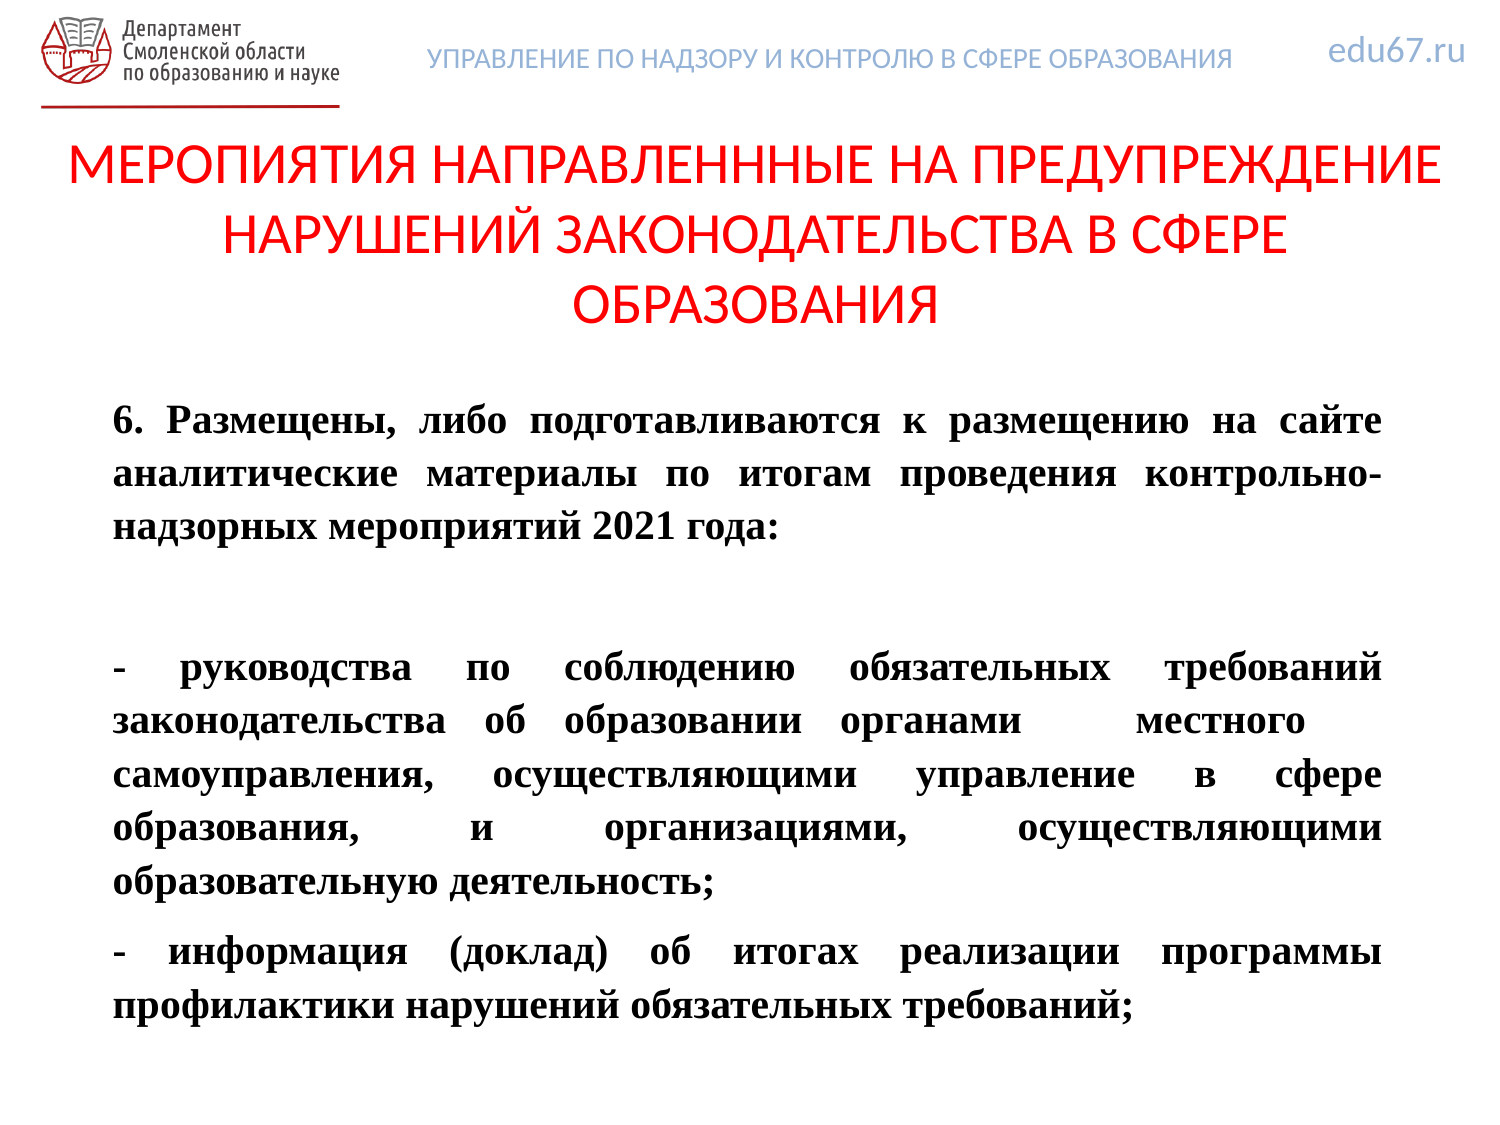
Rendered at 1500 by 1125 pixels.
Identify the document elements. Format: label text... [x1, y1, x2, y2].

text_box УПРАВЛЕНИЕ ПО НАДЗОРУ И КОНТРОЛЮ В СФЕРЕ ОБРАЗОВАНИЯ [385, 32, 1275, 82]
picture [36, 14, 349, 123]
text_box edu67.ru [1313, 17, 1482, 78]
text_box МЕРОПИЯТИЯ НАПРАВЛЕНННЫЕ НА ПРЕДУПРЕЖДЕНИЕ НАРУШЕНИЙ ЗАКОНОДАТЕЛЬСТВА В СФЕРЕ ОБРАЗОВАНИЯ [41, 117, 1471, 343]
text_box 6. Размещены, либо подготавливаются к размещению на сайте аналитические материалы по итогам проведения контрольно-надзорных мероприятий 2021 года: - руководства по соблюдению обязательных требований законодательства об образовании органами местного самоуправления, осуществляющими управление в сфере образования, и организациями, осуществляющими образовательную деятельность; - информация (доклад) об итогах реализации программы профилактики нарушений обязательных требований; [97, 380, 1398, 1101]
